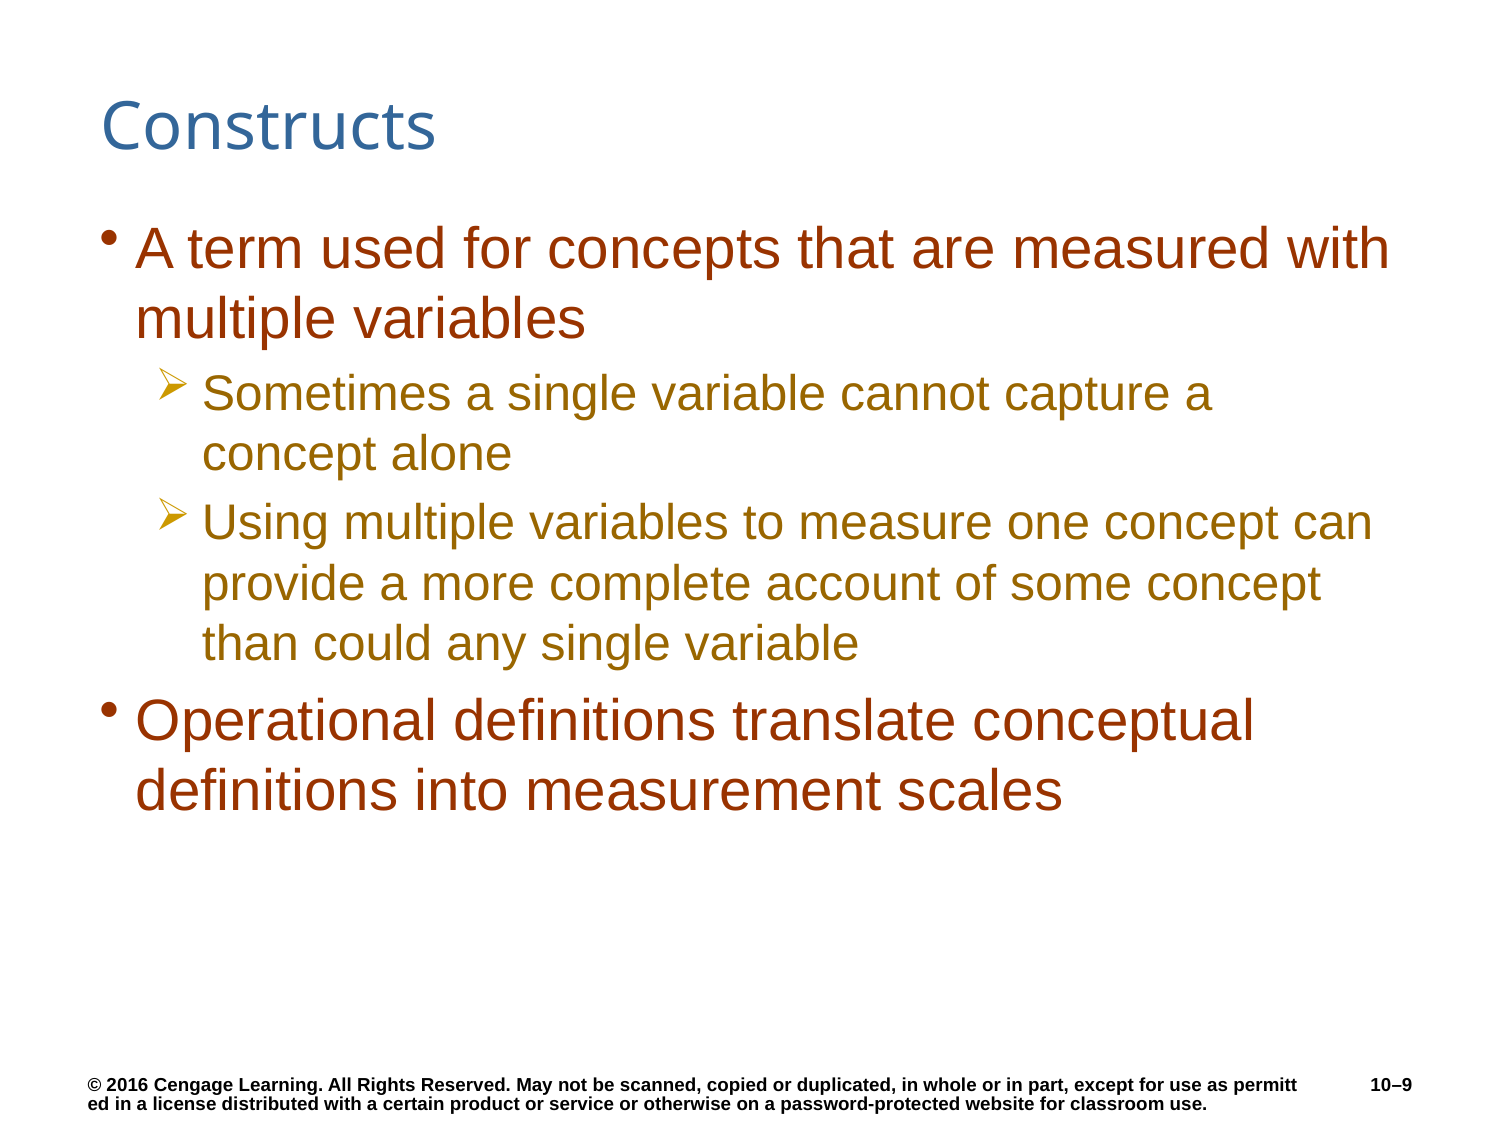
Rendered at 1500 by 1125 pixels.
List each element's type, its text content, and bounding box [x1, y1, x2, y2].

list A term used for concepts that are measured with multiple variables Sometimes a single variable cannot capture a concept alone Using multiple variables to measure one concept can provide a more complete account of some concept than could any single variable Operational definitions translate conceptual definitions into measurement scales [84, 202, 1414, 1013]
title Constructs [85, 75, 1411, 171]
slide_number 10–9 [1050, 1042, 1413, 1103]
footer © 2016 Cengage Learning. All Rights Reserved. May not be scanned, copied or duplicated, in whole or in part, except for use as permitted in a license distributed with a certain product or service or otherwise on a password-protected website for classroom use. [87, 1057, 1050, 1103]
